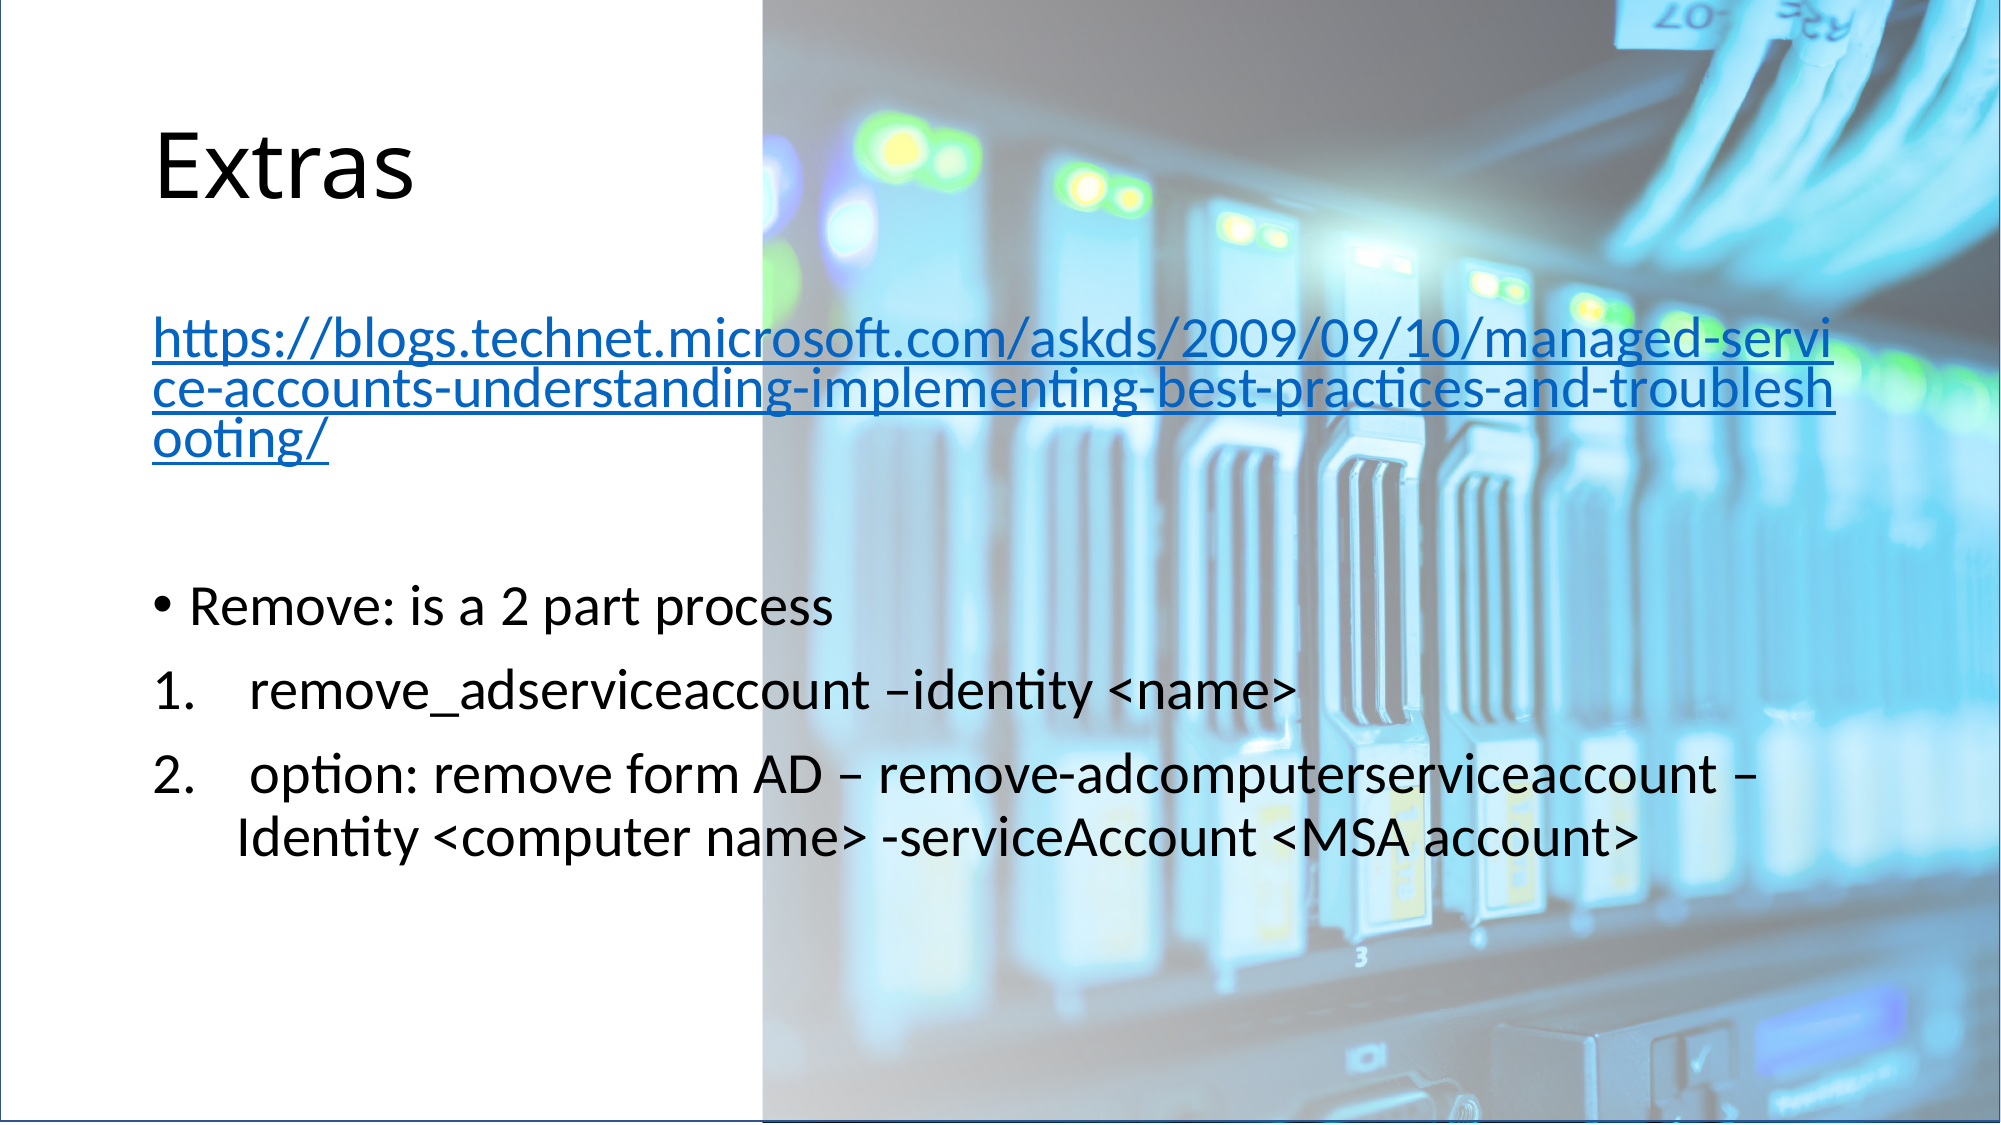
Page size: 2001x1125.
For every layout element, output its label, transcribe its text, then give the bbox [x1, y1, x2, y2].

list https://blogs.technet.microsoft.com/askds/2009/09/10/managed-service-accounts-understanding-implementing-best-practices-and-troubleshooting/ Remove: is a 2 part process remove_adserviceaccount –identity <name> option: remove form AD – remove-adcomputerserviceaccount –Identity <computer name> -serviceAccount <MSA account> [137, 299, 1863, 1014]
title Extras [137, 59, 1863, 278]
